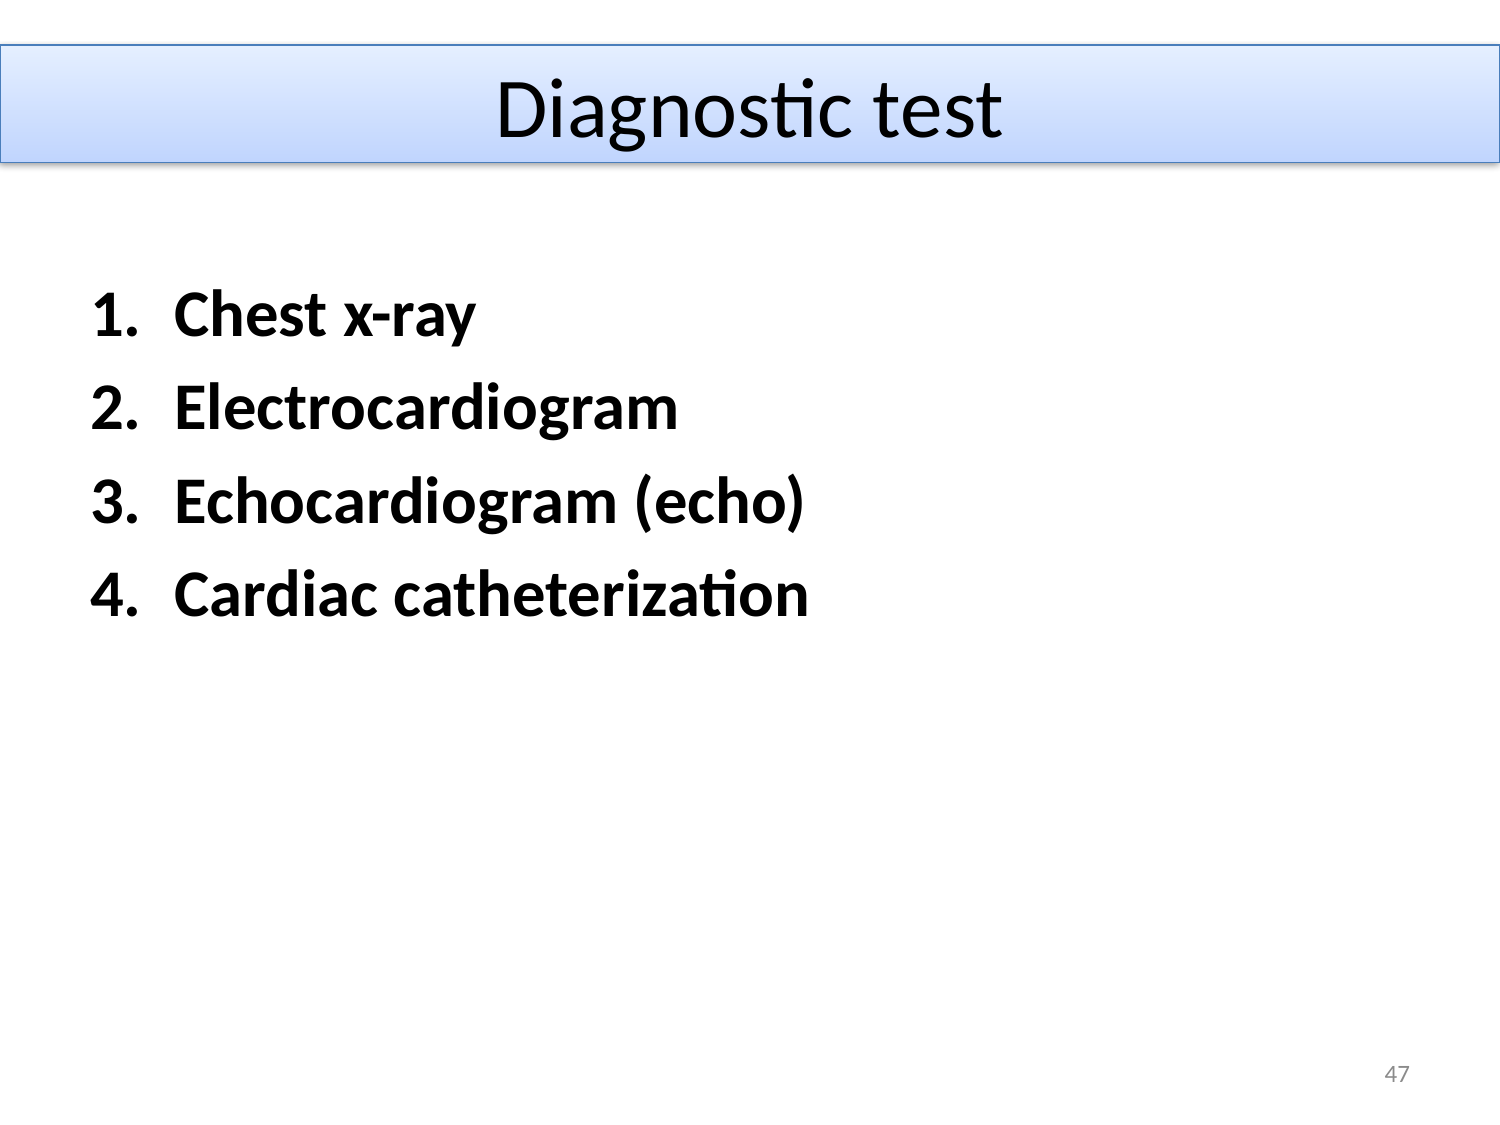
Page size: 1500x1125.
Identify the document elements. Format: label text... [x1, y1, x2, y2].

list Chest x-ray Electrocardiogram Echocardiogram (echo) Cardiac catheterization [75, 262, 1425, 1005]
slide_number 47 [1074, 1042, 1425, 1103]
title Diagnostic test [0, 44, 1500, 163]
